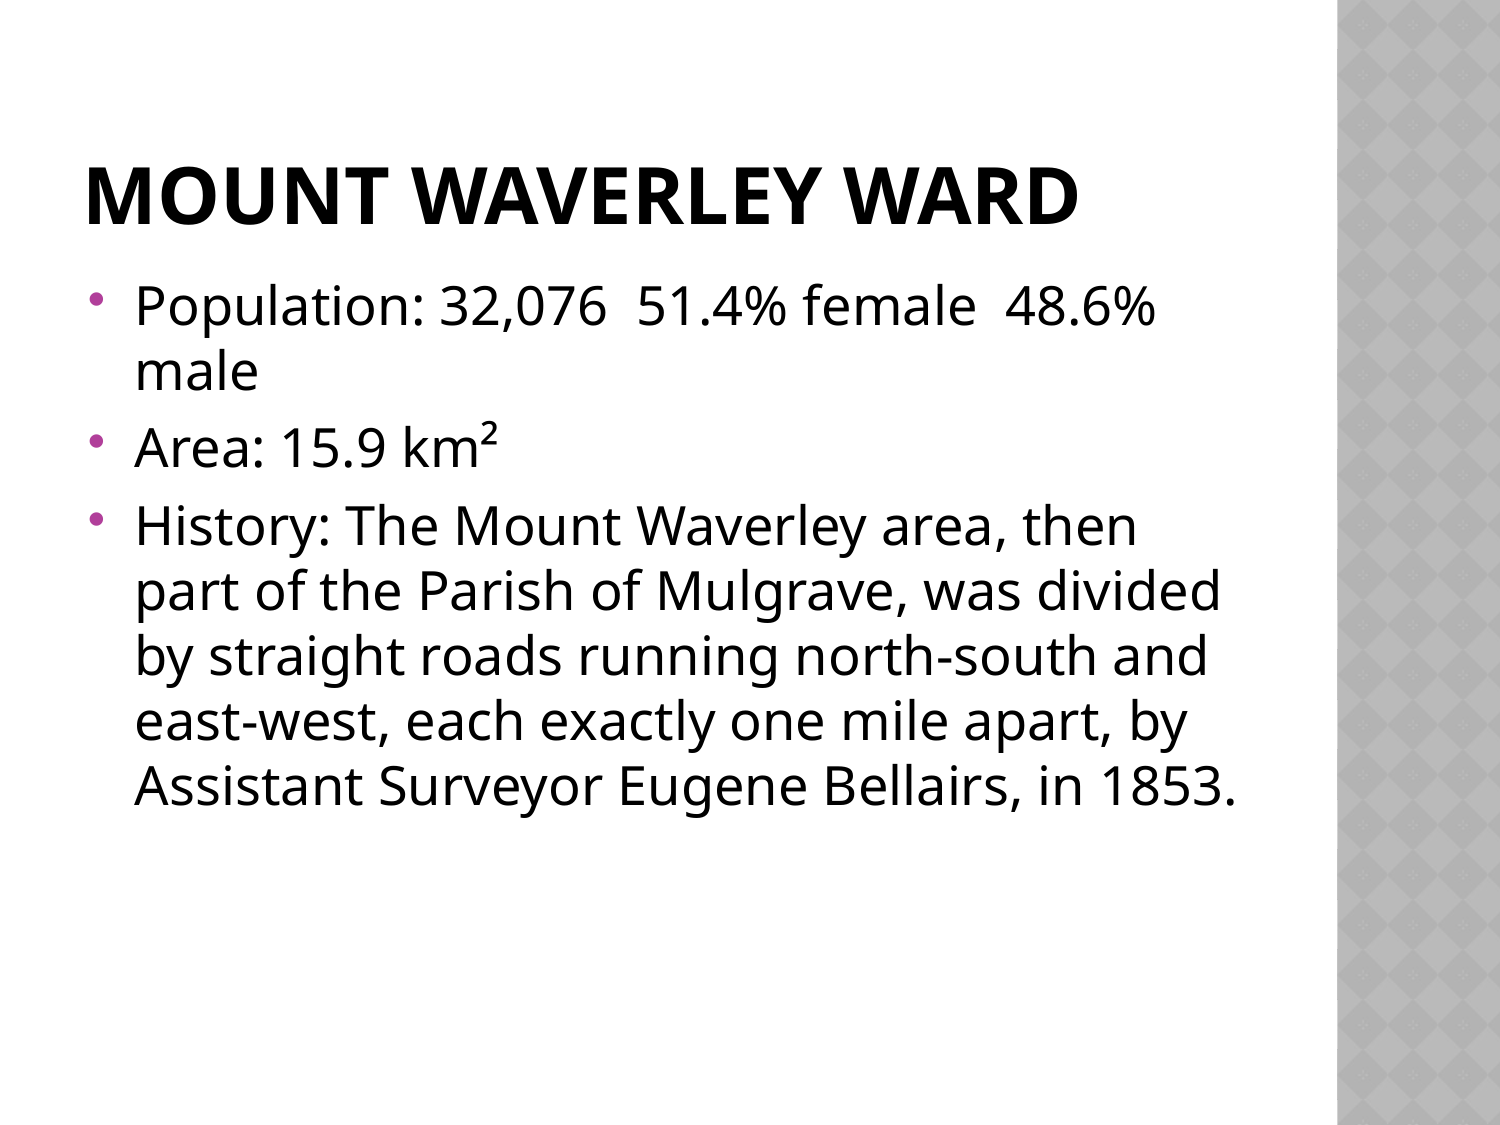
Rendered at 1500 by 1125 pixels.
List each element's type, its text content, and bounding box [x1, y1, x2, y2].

list Population: 32,076 51.4% female 48.6% male Area: 15.9 km² History: The Mount Waverley area, then part of the Parish of Mulgrave, was divided by straight roads running north-south and east-west, each exactly one mile apart, by Assistant Surveyor Eugene Bellairs, in 1853. [75, 264, 1263, 1059]
title Mount waverley ward [75, 52, 1263, 240]
